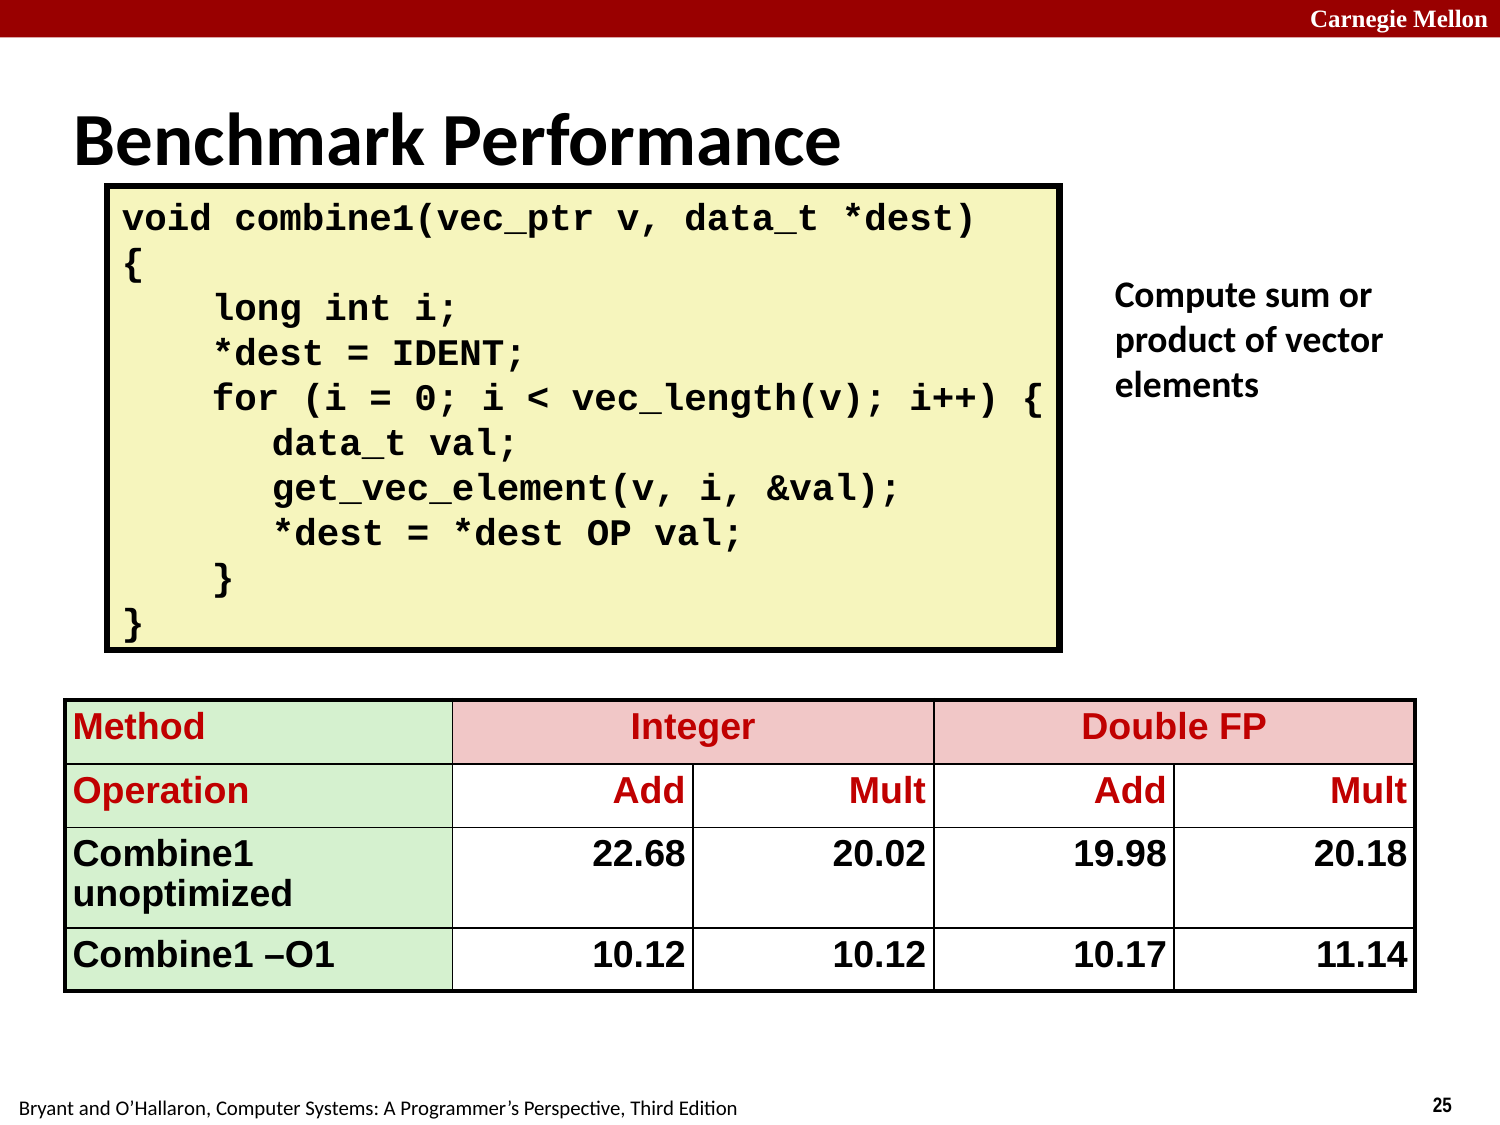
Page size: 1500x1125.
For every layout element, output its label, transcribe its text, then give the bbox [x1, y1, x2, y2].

table_header Method [67, 702, 452, 763]
table_cell Combine1 –O1 [67, 929, 452, 989]
table_cell 22.68 [453, 828, 692, 927]
table_cell 11.14 [1175, 929, 1413, 989]
table_cell Mult [694, 765, 933, 827]
table_cell 10.12 [694, 929, 933, 989]
table_cell 19.98 [935, 828, 1173, 927]
table_cell 20.02 [694, 828, 933, 927]
text_box void combine1(vec_ptr v, data_t *dest) { long int i; *dest = IDENT; for (i = 0; i < vec_length(v); i++) { data_t val; get_vec_element(v, i, &val); *dest = *dest OP val; } } [107, 185, 1060, 651]
table_cell Mult [1175, 765, 1413, 827]
table_cell 10.17 [935, 929, 1173, 989]
table_cell Operation [67, 765, 452, 827]
title Benchmark Performance [58, 72, 1305, 199]
table_header Integer [453, 702, 933, 763]
table_cell Add [453, 765, 692, 827]
text_box Compute sum or product of vector elements [1100, 262, 1500, 413]
table_cell 10.12 [453, 929, 692, 989]
table_cell 20.18 [1175, 828, 1413, 927]
table_header Double FP [935, 702, 1413, 763]
table_cell Combine1 unoptimized [67, 828, 452, 927]
table_cell Add [935, 765, 1173, 827]
